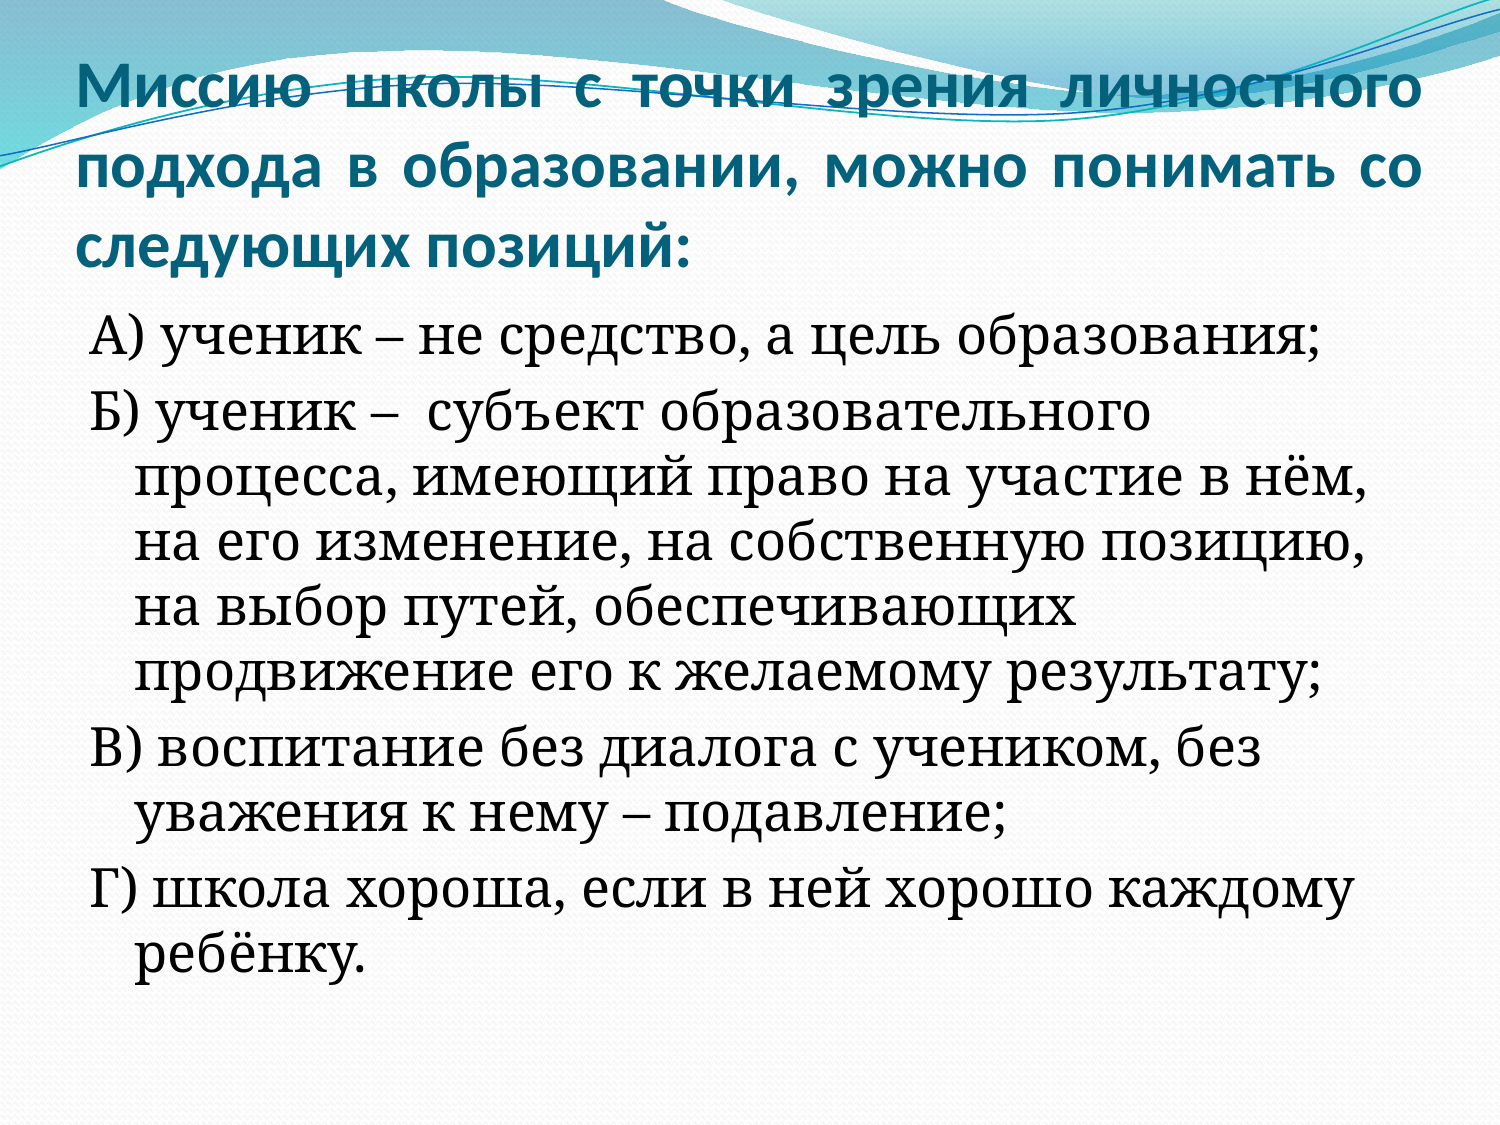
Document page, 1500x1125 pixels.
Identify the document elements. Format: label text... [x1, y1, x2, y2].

title Миссию школы с точки зрения личностного подхода в образовании, можно понимать со следующих позиций: [75, 45, 1425, 282]
list А) ученик – не средство, а цель образования; Б) ученик – субъект образовательного процесса, имеющий право на участие в нём, на его изменение, на собственную позицию, на выбор путей, обеспечивающих продвижение его к желаемому результату; В) воспитание без диалога с учеником, без уважения к нему – подавление; Г) школа хороша, если в ней хорошо каждому ребёнку. [75, 292, 1425, 1079]
